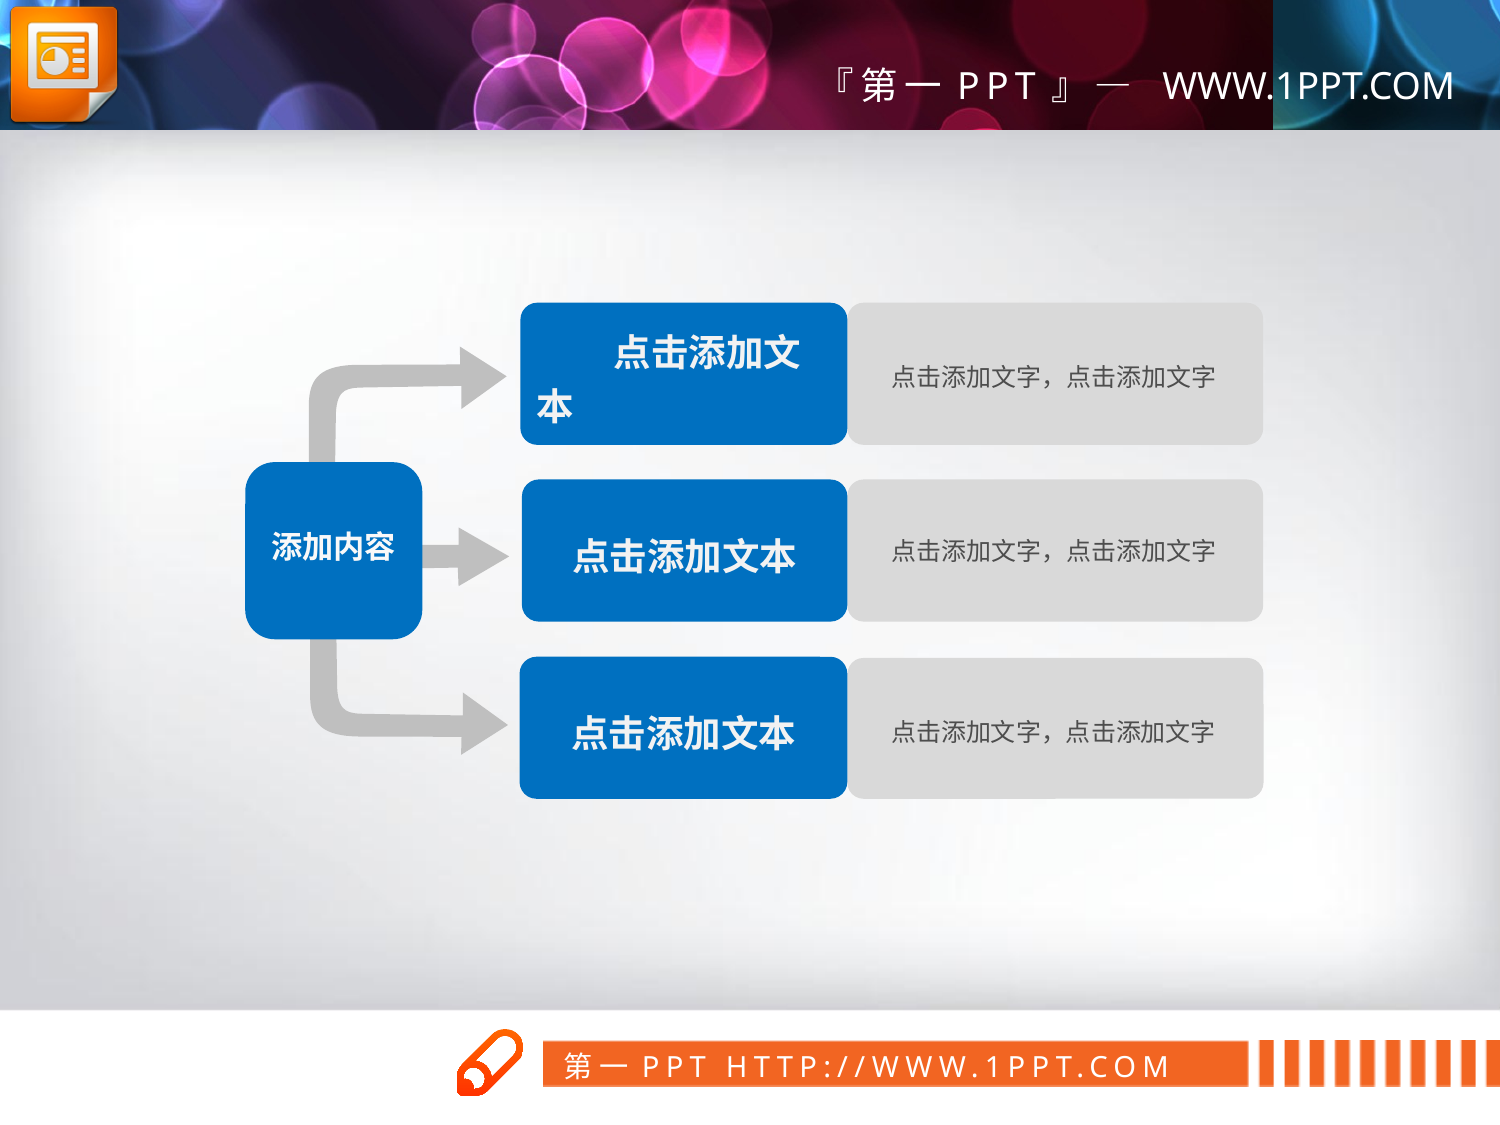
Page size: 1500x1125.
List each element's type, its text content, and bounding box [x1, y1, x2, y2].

picture [543, 1040, 1500, 1087]
text_box 点击添加文本 [520, 302, 848, 445]
text_box 点击添加文字，点击添加文字 [847, 302, 1264, 445]
text_box [310, 640, 508, 755]
text_box 点击添加文本 [519, 656, 848, 799]
picture [0, 0, 1500, 1012]
text_box 点击添加文字，点击添加文字 [847, 479, 1264, 622]
text_box 点击添加文本 [521, 479, 848, 622]
text_box 点击添加文字，点击添加文字 [847, 657, 1264, 799]
text_box 添加内容 [245, 462, 423, 640]
text_box [308, 346, 507, 462]
text_box [423, 527, 510, 587]
